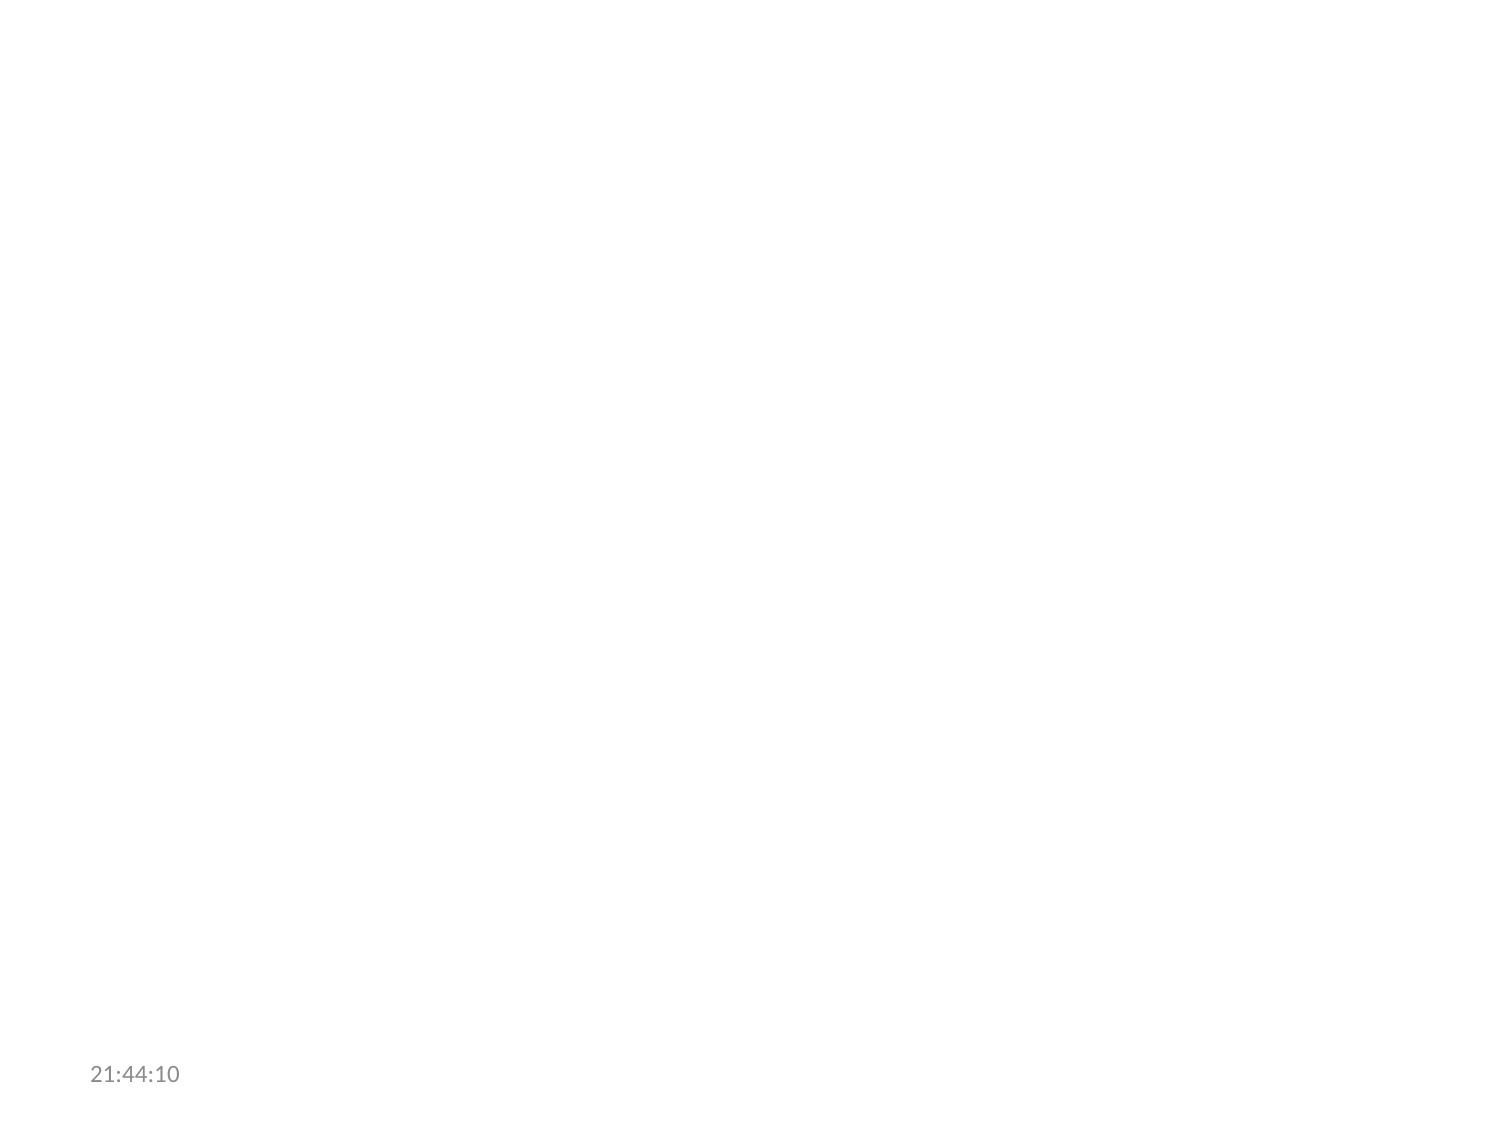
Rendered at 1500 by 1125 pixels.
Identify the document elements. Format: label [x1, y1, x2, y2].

slide_number [75, 1042, 425, 1103]
